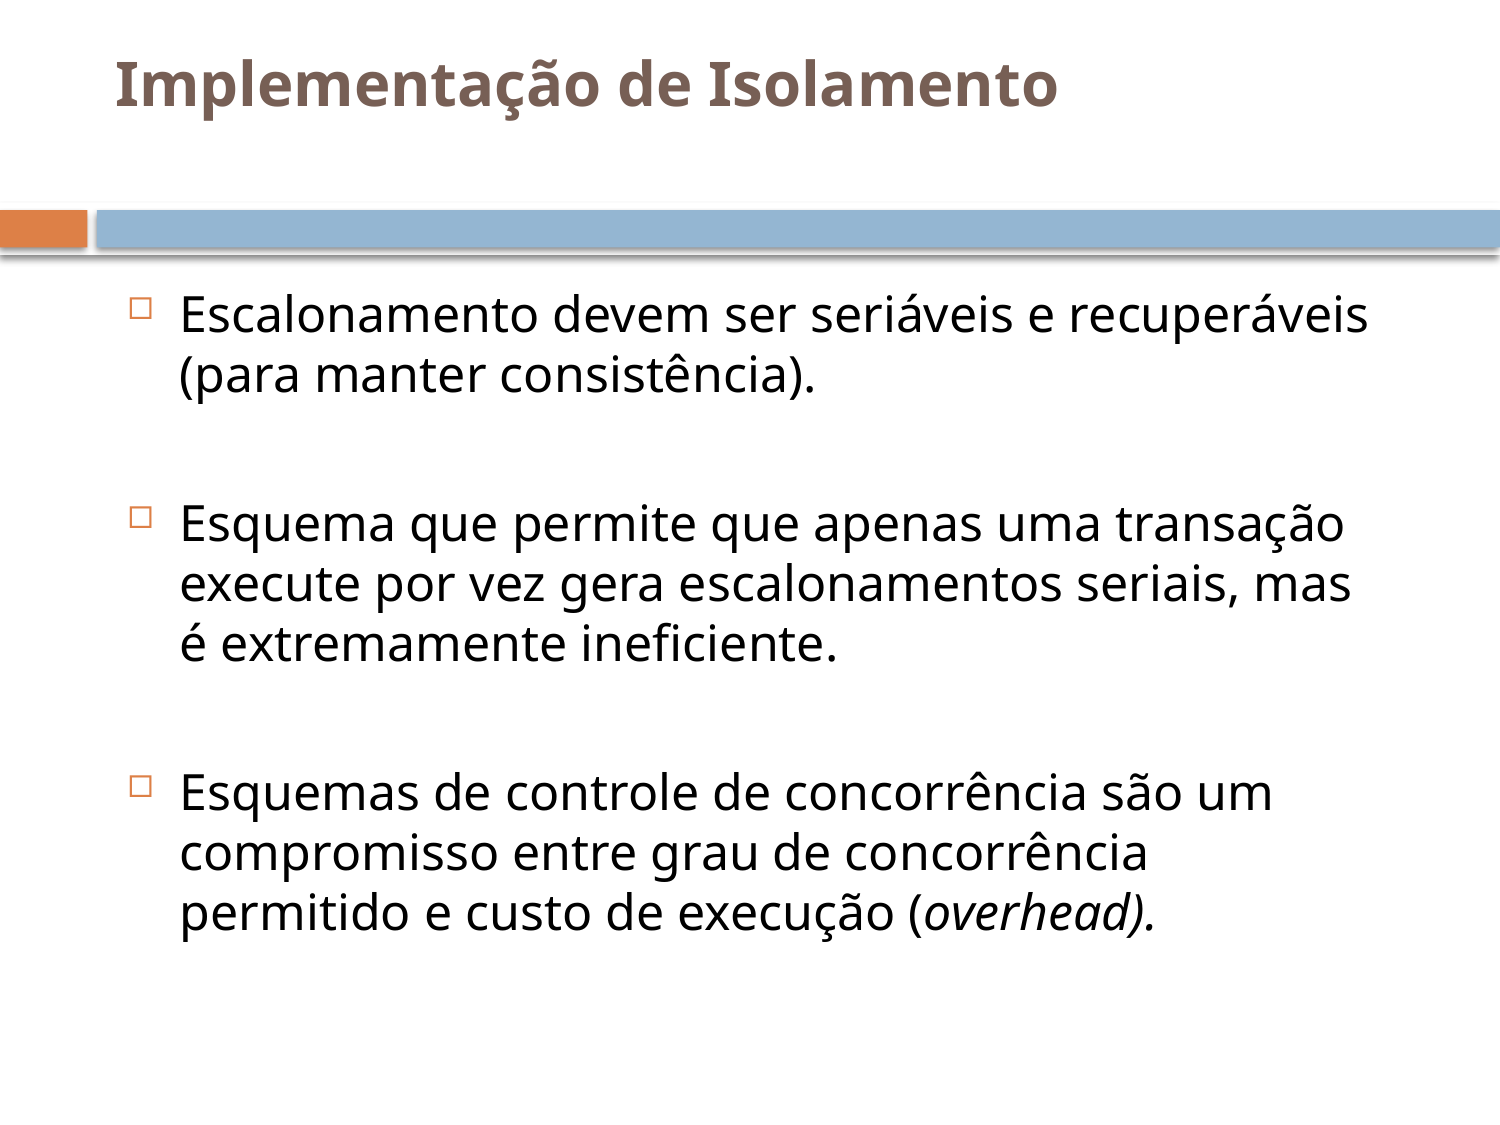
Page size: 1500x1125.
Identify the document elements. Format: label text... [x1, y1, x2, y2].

title Implementação de Isolamento [100, 37, 1438, 200]
list Escalonamento devem ser seriáveis e recuperáveis (para manter consistência). Esquema que permite que apenas uma transação execute por vez gera escalonamentos seriais, mas é extremamente ineficiente. Esquemas de controle de concorrência são um compromisso entre grau de concorrência permitido e custo de execução (overhead). [112, 275, 1388, 1000]
